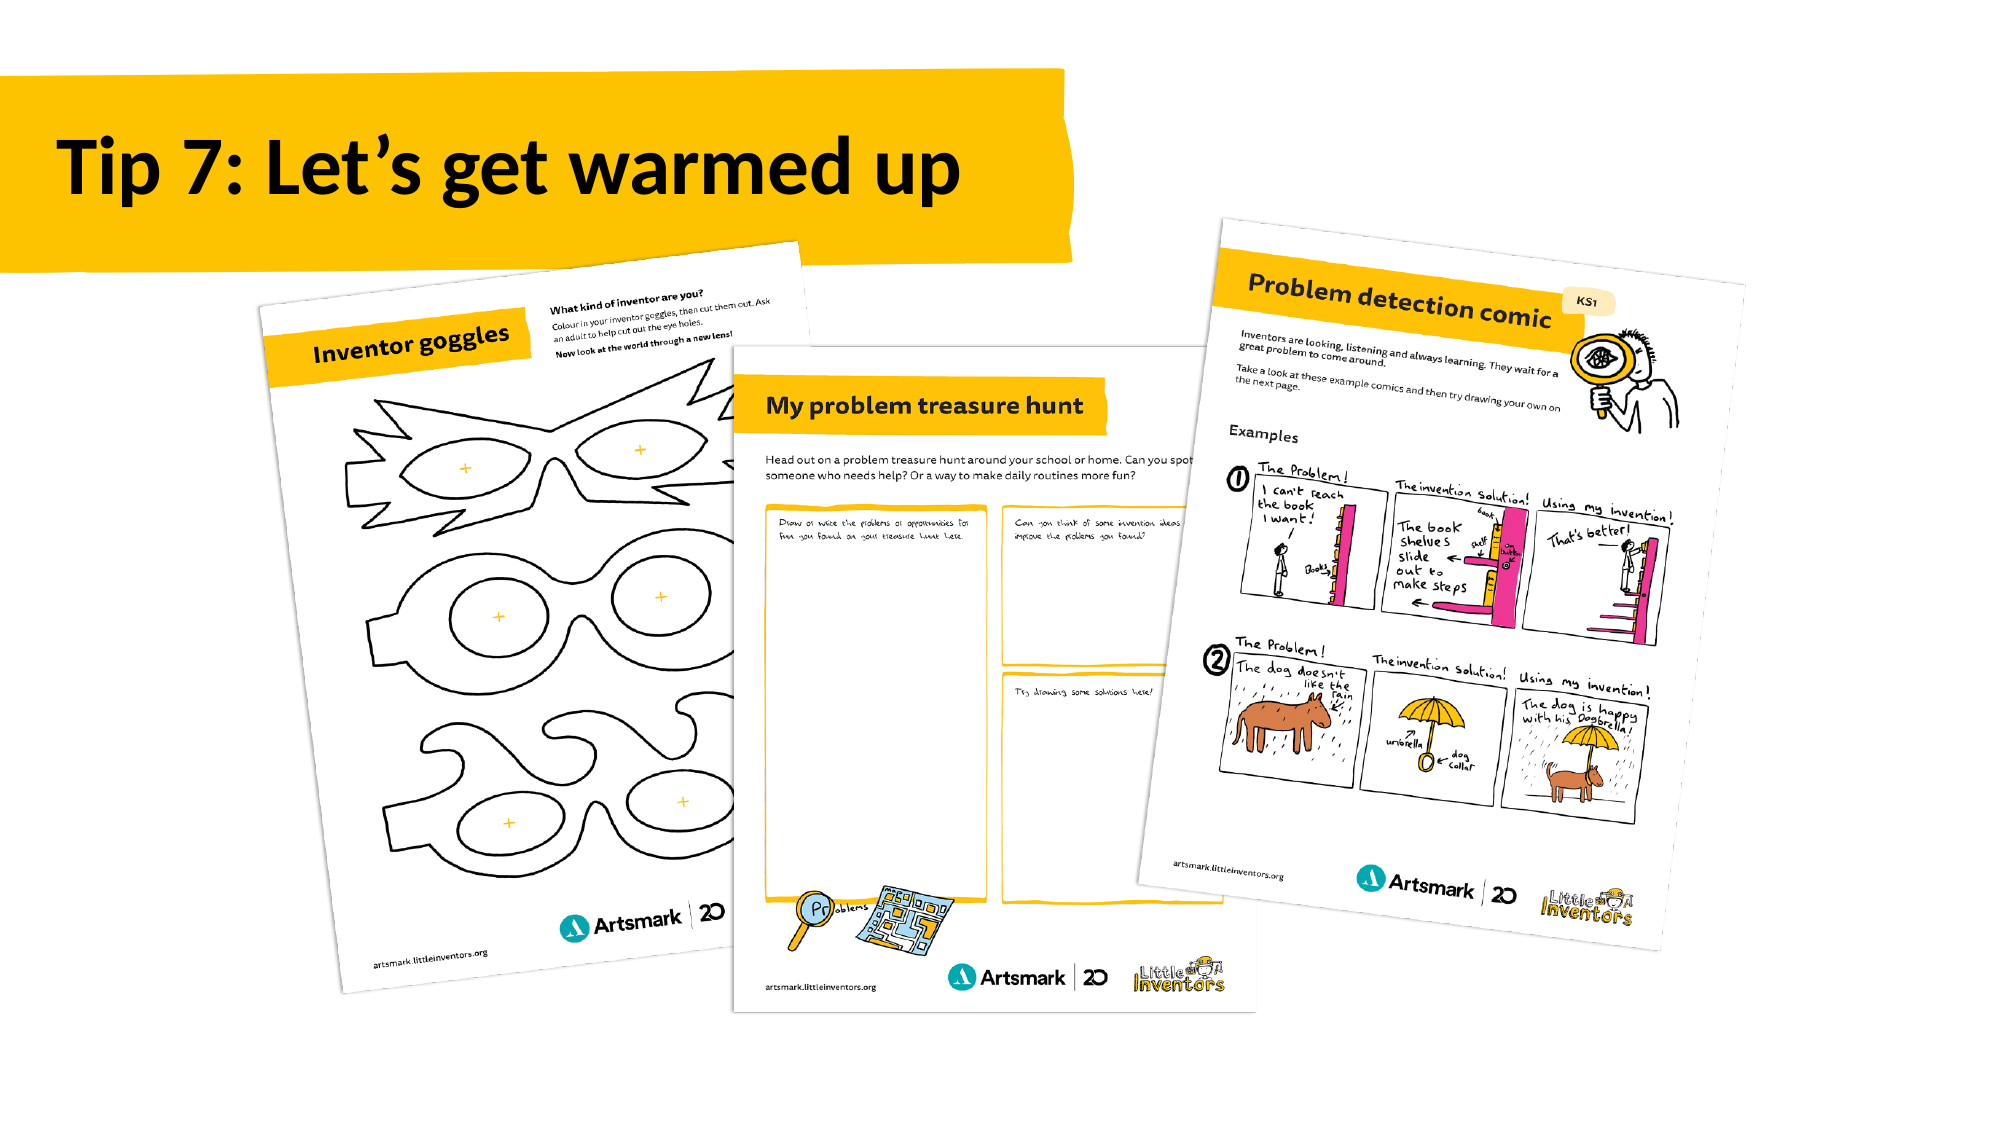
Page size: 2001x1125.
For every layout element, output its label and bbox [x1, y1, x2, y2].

picture [0, 60, 1746, 1015]
